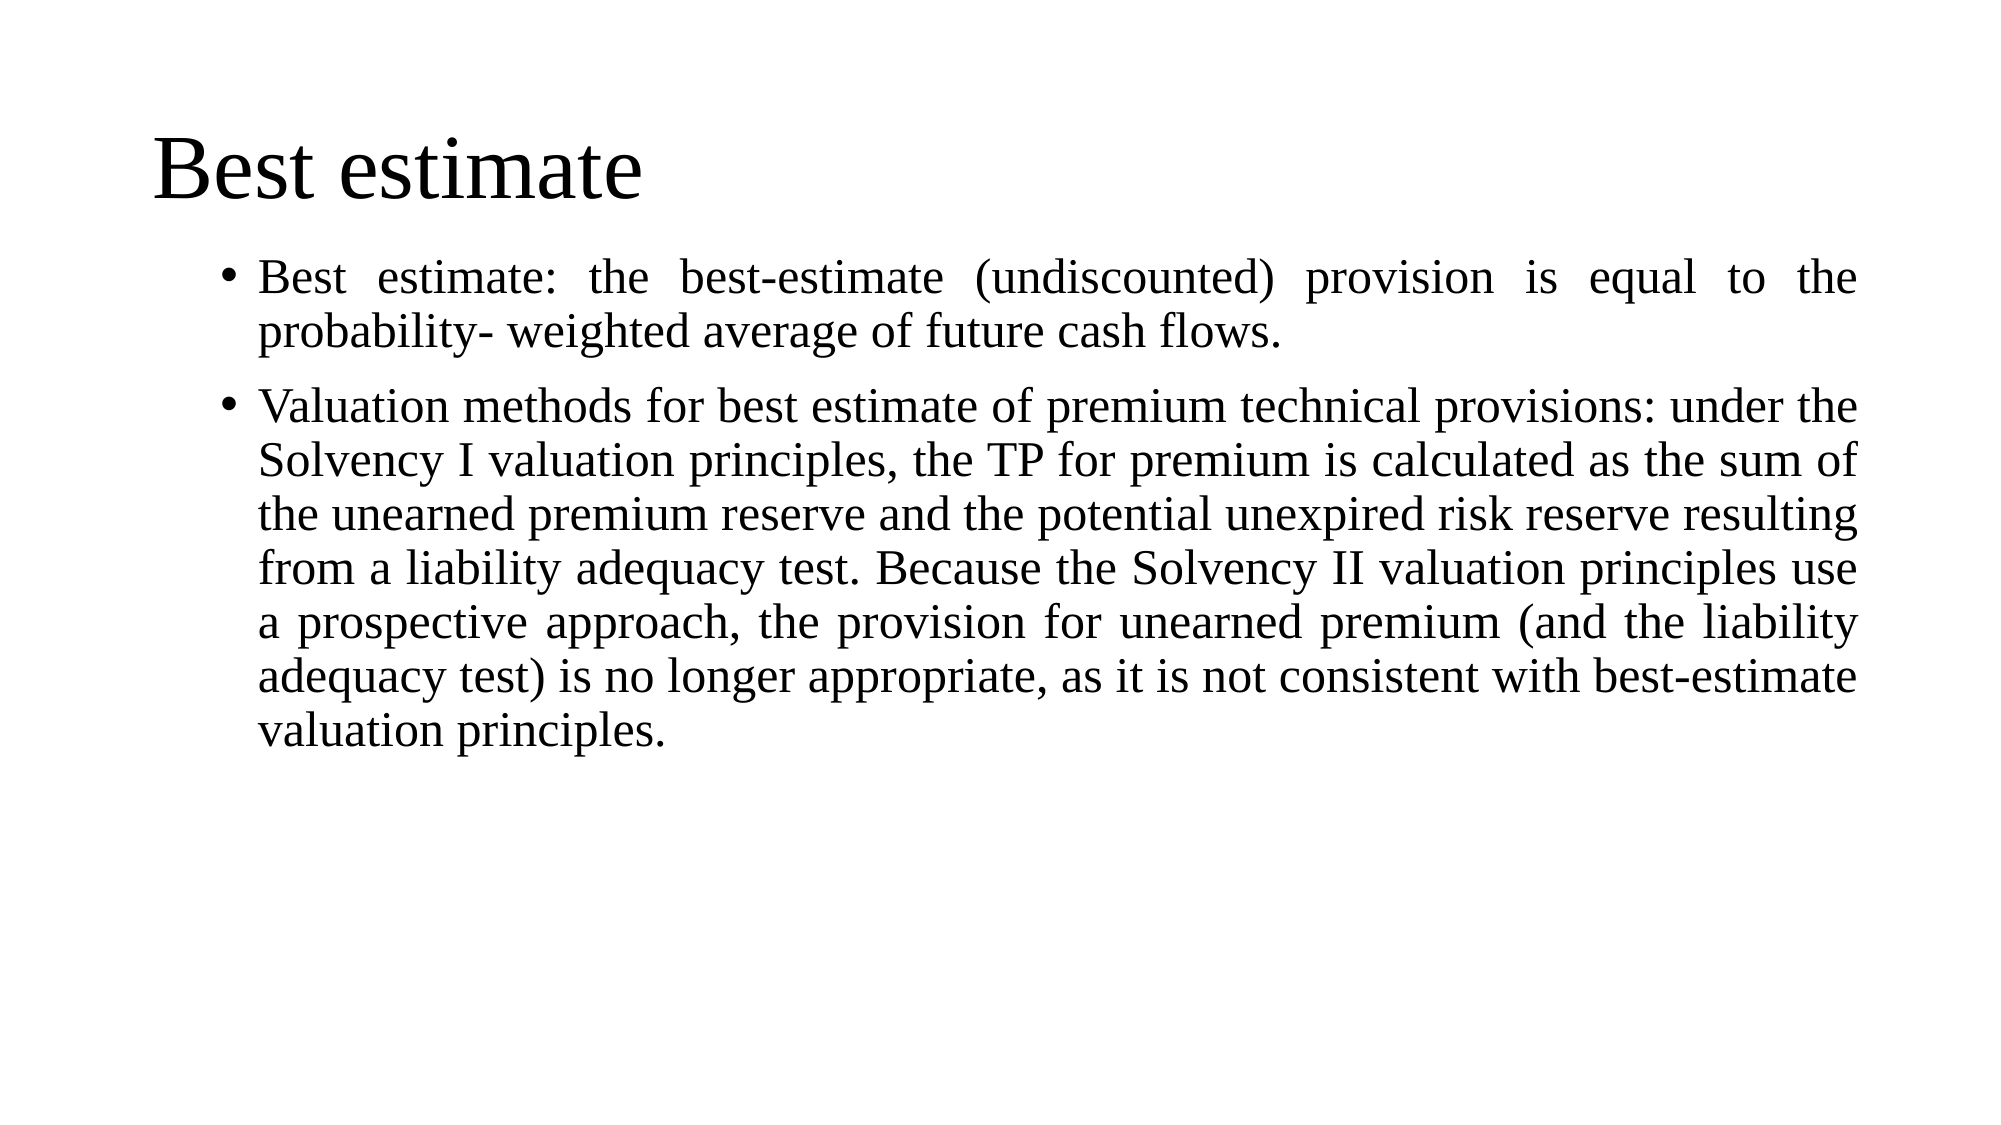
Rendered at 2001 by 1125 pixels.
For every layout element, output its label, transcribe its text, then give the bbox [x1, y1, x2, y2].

list Best estimate: the best-estimate (undiscounted) provision is equal to the probability- weighted average of future cash flows. Valuation methods for best estimate of premium technical provisions: under the Solvency I valuation principles, the TP for premium is calculated as the sum of the unearned premium reserve and the potential unexpired risk reserve resulting from a liability adequacy test. Because the Solvency II valuation principles use a prospective approach, the provision for unearned premium (and the liability adequacy test) is no longer appropriate, as it is not consistent with best-estimate valuation principles. [205, 242, 1875, 970]
title Best estimate [137, 59, 1863, 278]
